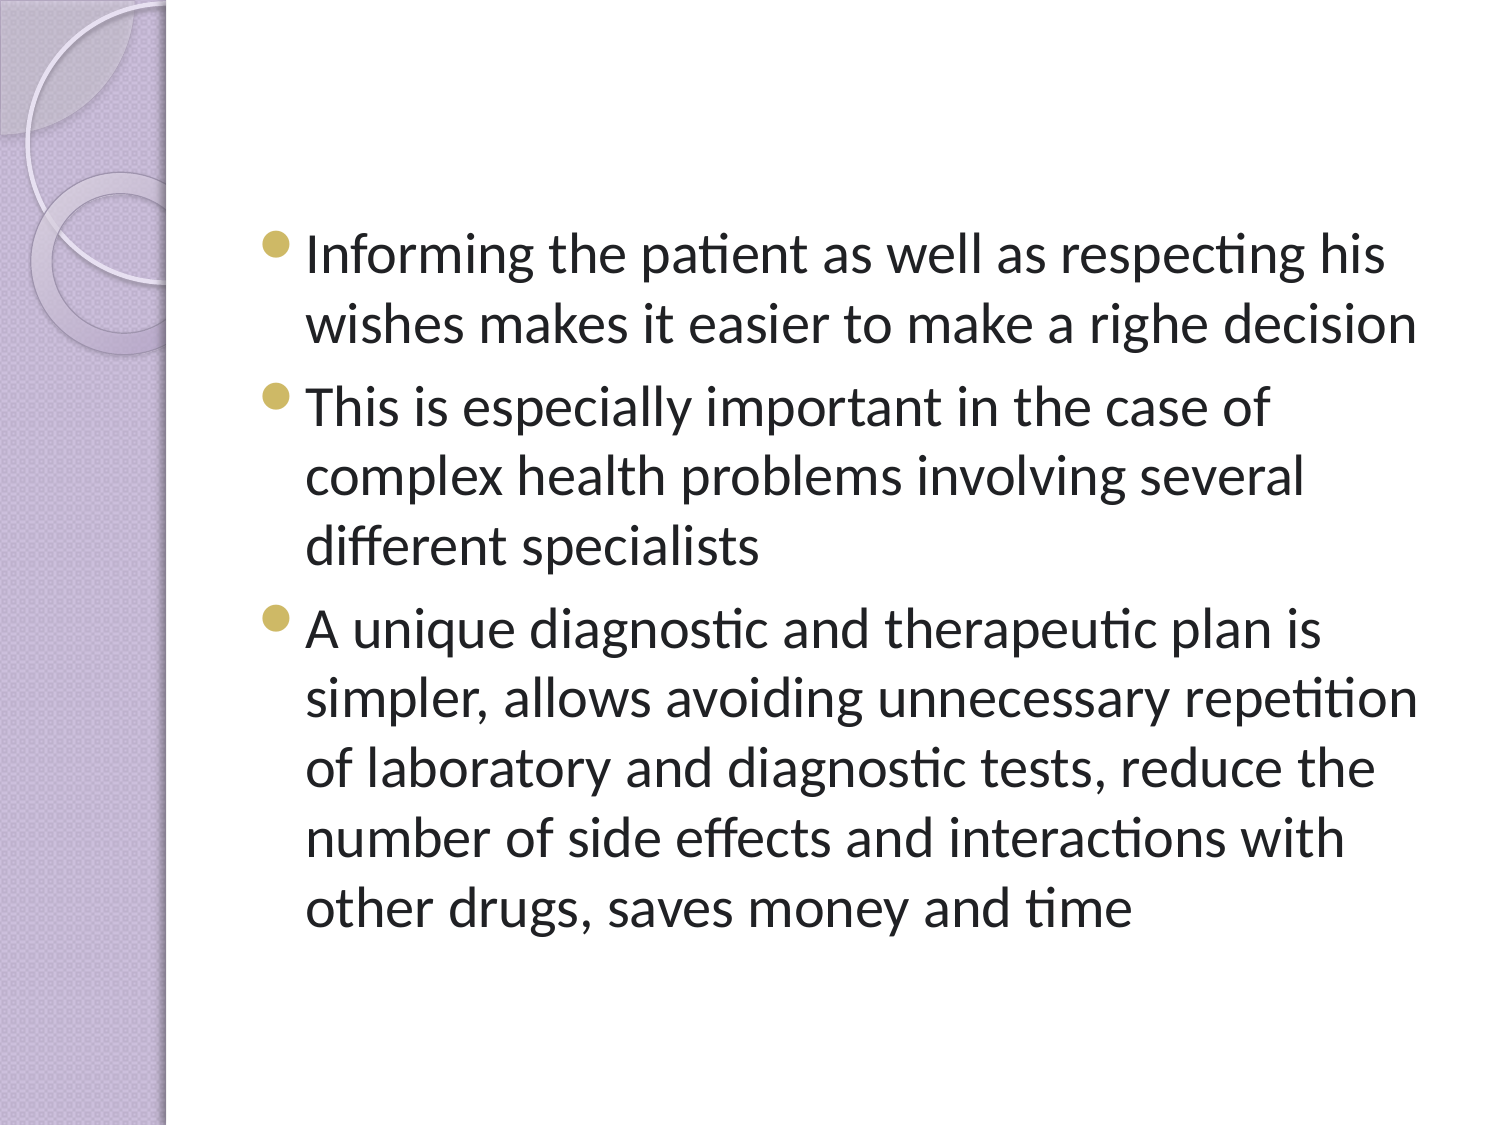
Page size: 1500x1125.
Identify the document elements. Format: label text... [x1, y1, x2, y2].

list Informing the patient as well as respecting his wishes makes it easier to make a righe decision This is especially important in the case of complex health problems involving several different specialists A unique diagnostic and therapeutic plan is simpler, allows avoiding unnecessary repetition of laboratory and diagnostic tests, reduce the number of side effects and interactions with other drugs, saves money and time [230, 208, 1458, 954]
